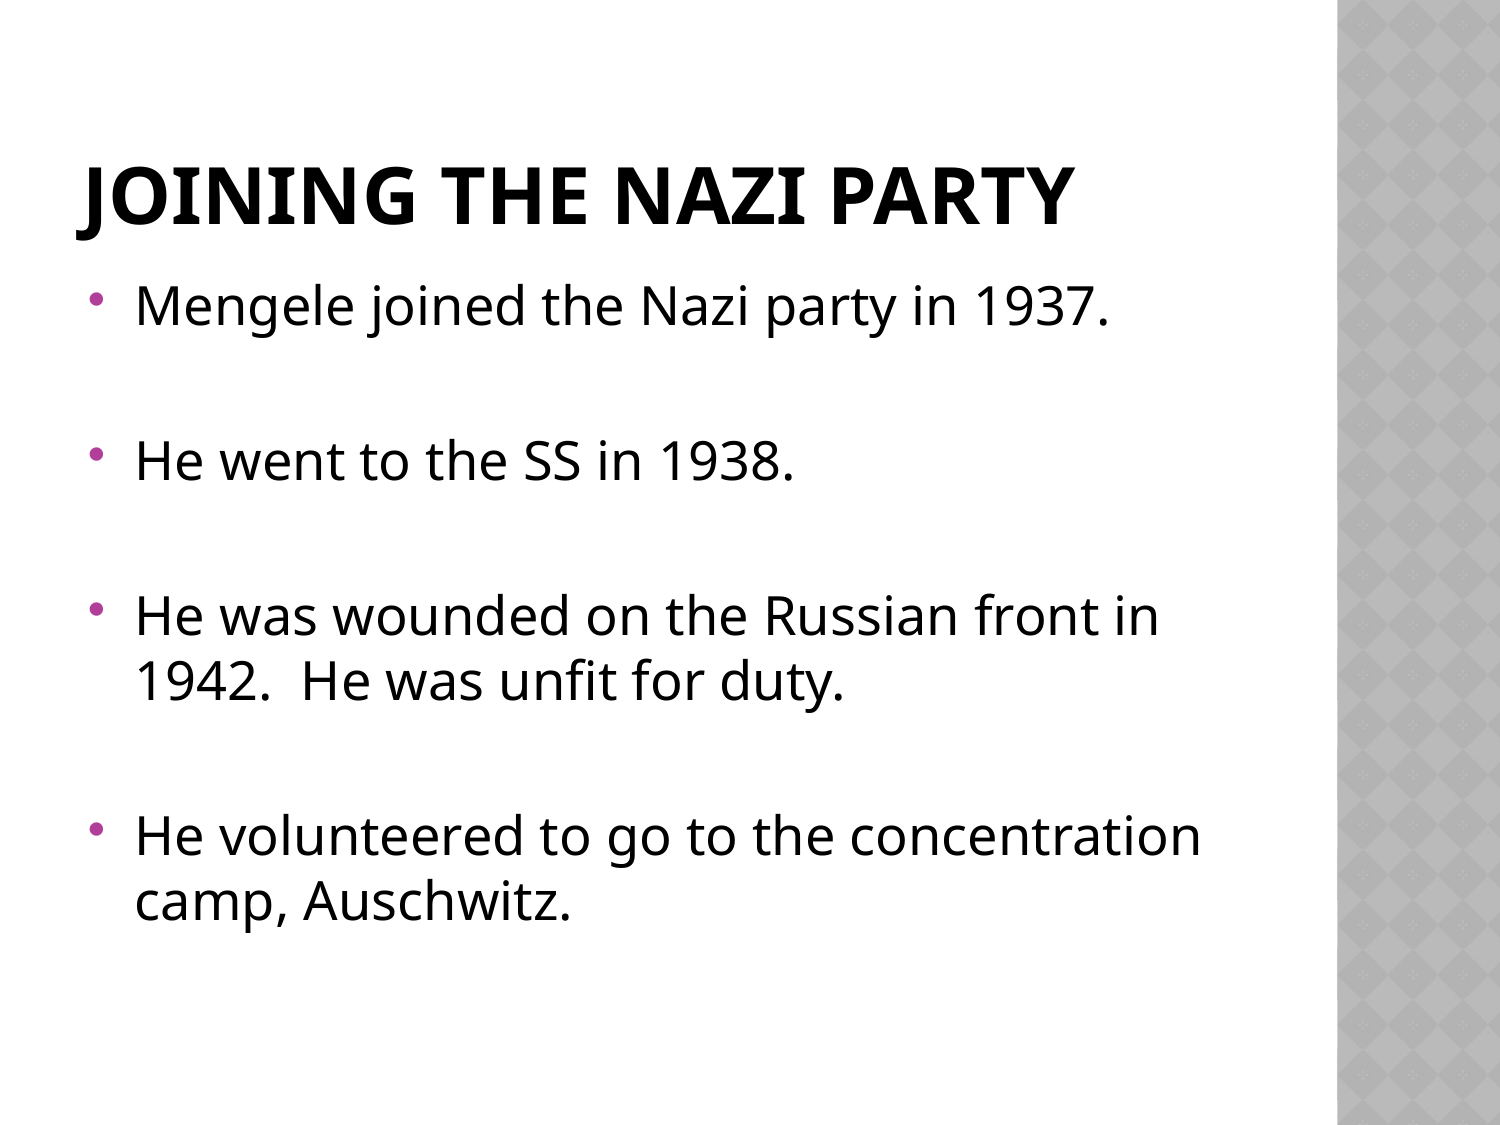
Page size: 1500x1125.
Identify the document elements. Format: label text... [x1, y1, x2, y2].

title Joining the Nazi Party [75, 52, 1263, 240]
list Mengele joined the Nazi party in 1937. He went to the SS in 1938. He was wounded on the Russian front in 1942. He was unfit for duty. He volunteered to go to the concentration camp, Auschwitz. [75, 264, 1263, 1059]
